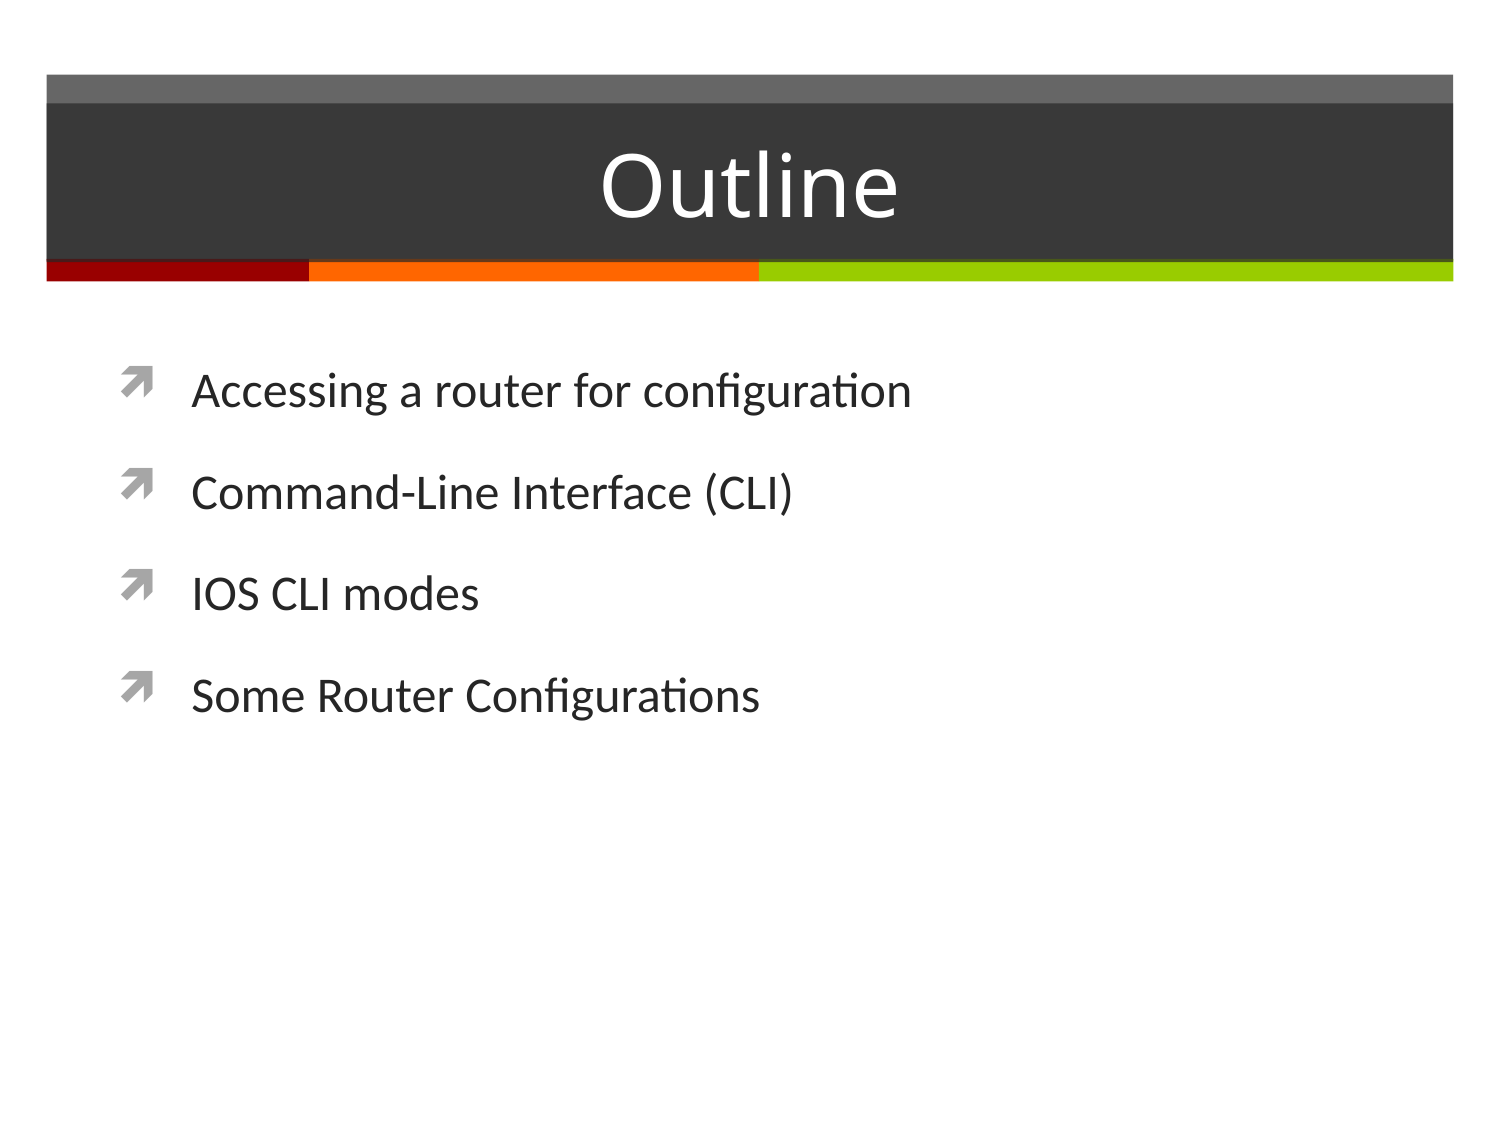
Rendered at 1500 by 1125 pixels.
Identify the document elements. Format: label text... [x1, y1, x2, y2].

list Accessing a router for configuration Command-Line Interface (CLI) IOS CLI modes Some Router Configurations [102, 350, 1454, 1005]
title Outline [46, 103, 1454, 263]
